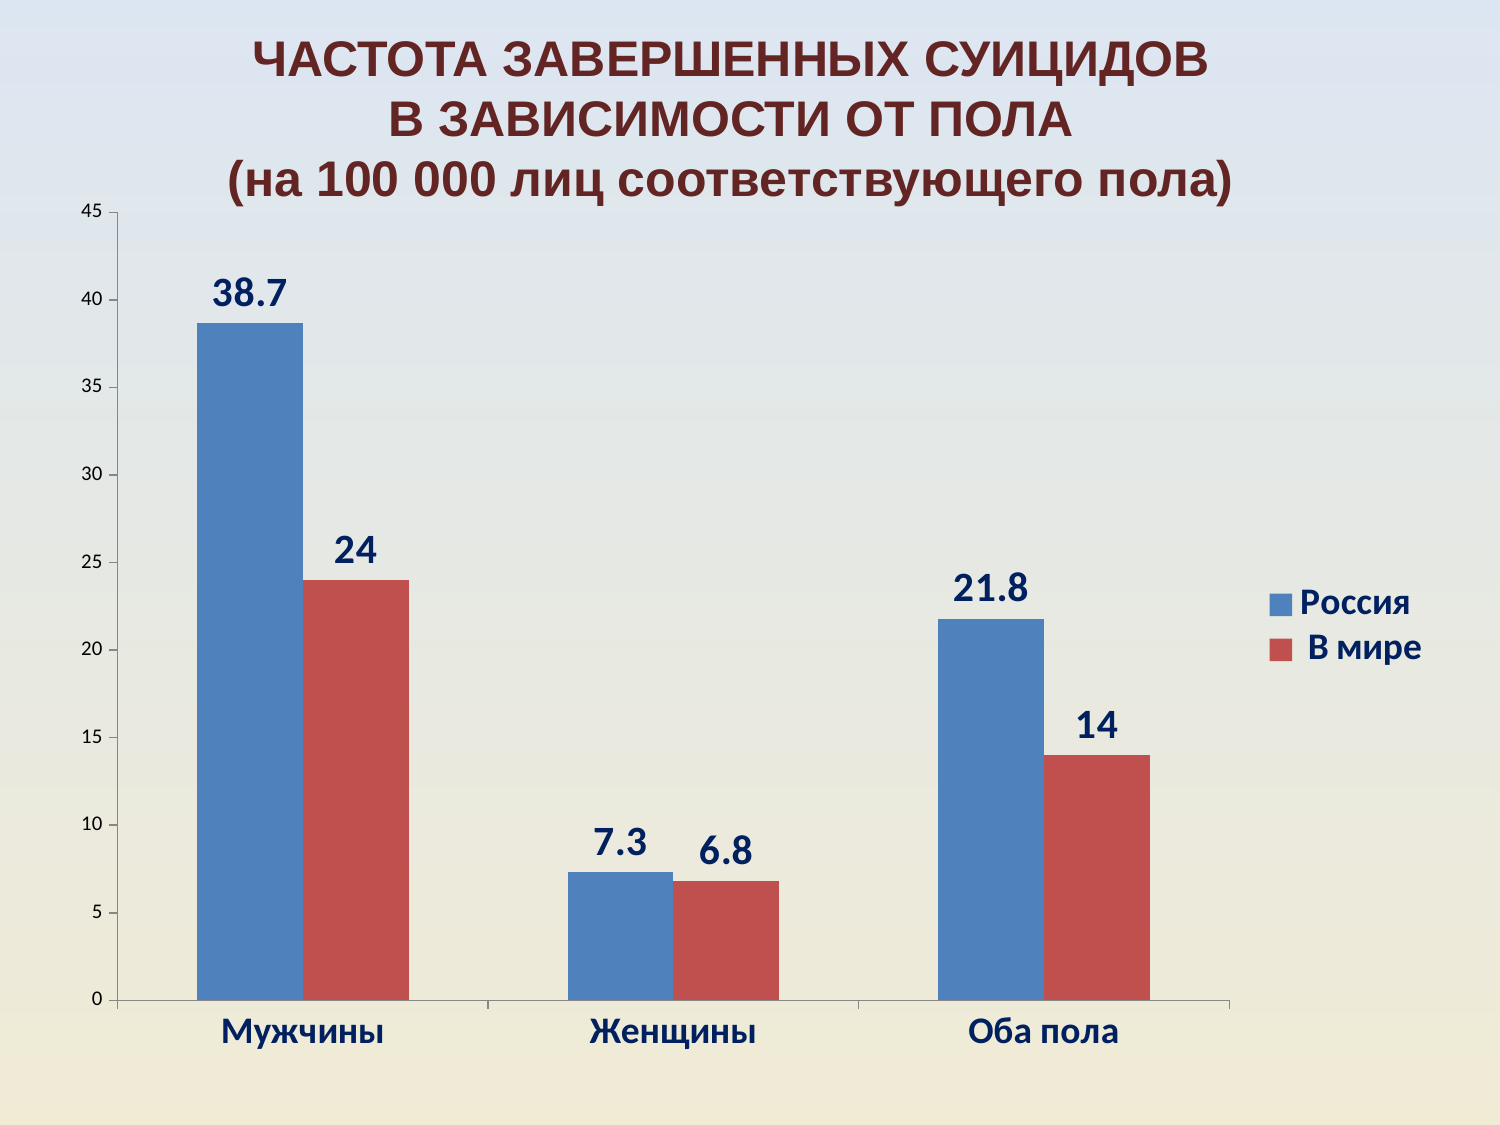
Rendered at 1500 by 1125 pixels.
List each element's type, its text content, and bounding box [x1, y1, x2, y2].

chart [52, 184, 1448, 1071]
text_box ЧАСТОТА ЗАВЕРШЕННЫХ СУИЦИДОВ В ЗАВИСИМОСТИ ОТ ПОЛА (на 100 000 лиц соответствующего пола) [22, 18, 1440, 214]
